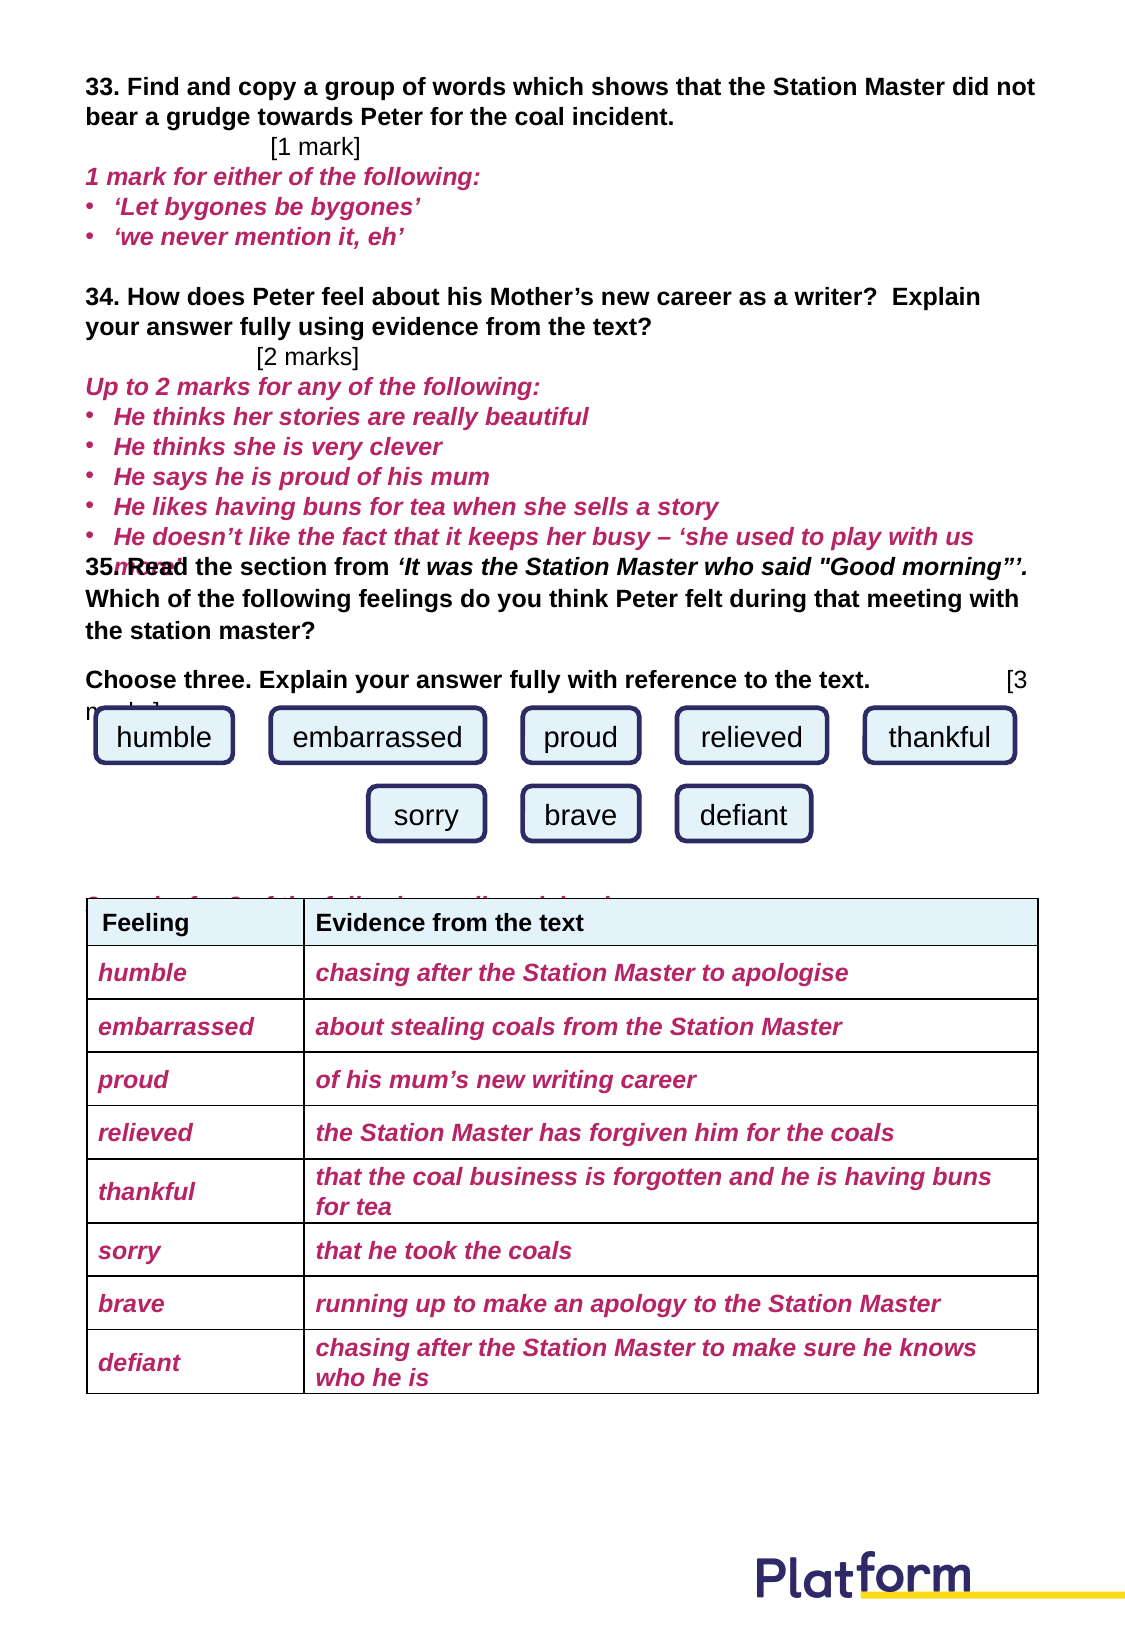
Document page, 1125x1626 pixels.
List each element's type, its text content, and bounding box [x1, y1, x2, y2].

text_box thankful [863, 706, 1017, 764]
table_cell humble [88, 946, 303, 998]
table_cell embarrassed [88, 1000, 303, 1051]
text_box embarrassed [269, 706, 486, 764]
text_box humble [94, 706, 234, 764]
table_header Feeling [88, 899, 303, 945]
table_cell about stealing coals from the Station Master [305, 1000, 1037, 1051]
text_box 35. Read the section from ‘It was the Station Master who said "Good morning”’. Which of the following feelings do you think Peter felt during that meeting with the station master? Choose three. Explain your answer fully with reference to the text. [3 marks] 3 marks for 3 of the following well explained: [70, 541, 1055, 1512]
table_cell defiant [88, 1330, 303, 1393]
text_box defiant [675, 784, 813, 843]
table_cell of his mum’s new writing career [305, 1053, 1037, 1105]
table_header Evidence from the text [305, 899, 1037, 945]
table_cell proud [88, 1053, 303, 1105]
table_cell running up to make an apology to the Station Master [305, 1277, 1037, 1329]
text_box proud [521, 706, 641, 764]
table_cell sorry [88, 1224, 303, 1275]
table_cell relieved [88, 1106, 303, 1158]
table_cell brave [88, 1277, 303, 1329]
table_cell thankful [88, 1160, 303, 1222]
table_cell the Station Master has forgiven him for the coals [305, 1106, 1037, 1158]
picture [599, 1535, 1125, 1625]
text_box sorry [367, 784, 486, 843]
table_cell chasing after the Station Master to apologise [305, 946, 1037, 998]
text_box 33. Find and copy a group of words which shows that the Station Master did not bear a grudge towards Peter for the coal incident. [1 mark] 1 mark for either of the following: ‘Let bygones be bygones’ ‘we never mention it, eh’ 34. How does Peter feel about his Mother’s new career as a writer? Explain your answer fully using evidence from the text? [2 marks] Up to 2 marks for any of the following: He thinks her stories are really beautiful He thinks she is very clever He says he is proud of his mum He likes having buns for tea when she sells a story He doesn’t like the fact that it keeps her busy – ‘she used to play with us more’ [70, 63, 1055, 541]
table_cell that the coal business is forgotten and he is having buns for tea [305, 1160, 1037, 1222]
text_box relieved [675, 706, 829, 764]
table_cell that he took the coals [305, 1224, 1037, 1275]
table_cell chasing after the Station Master to make sure he knows who he is [305, 1330, 1037, 1393]
text_box brave [521, 784, 641, 843]
